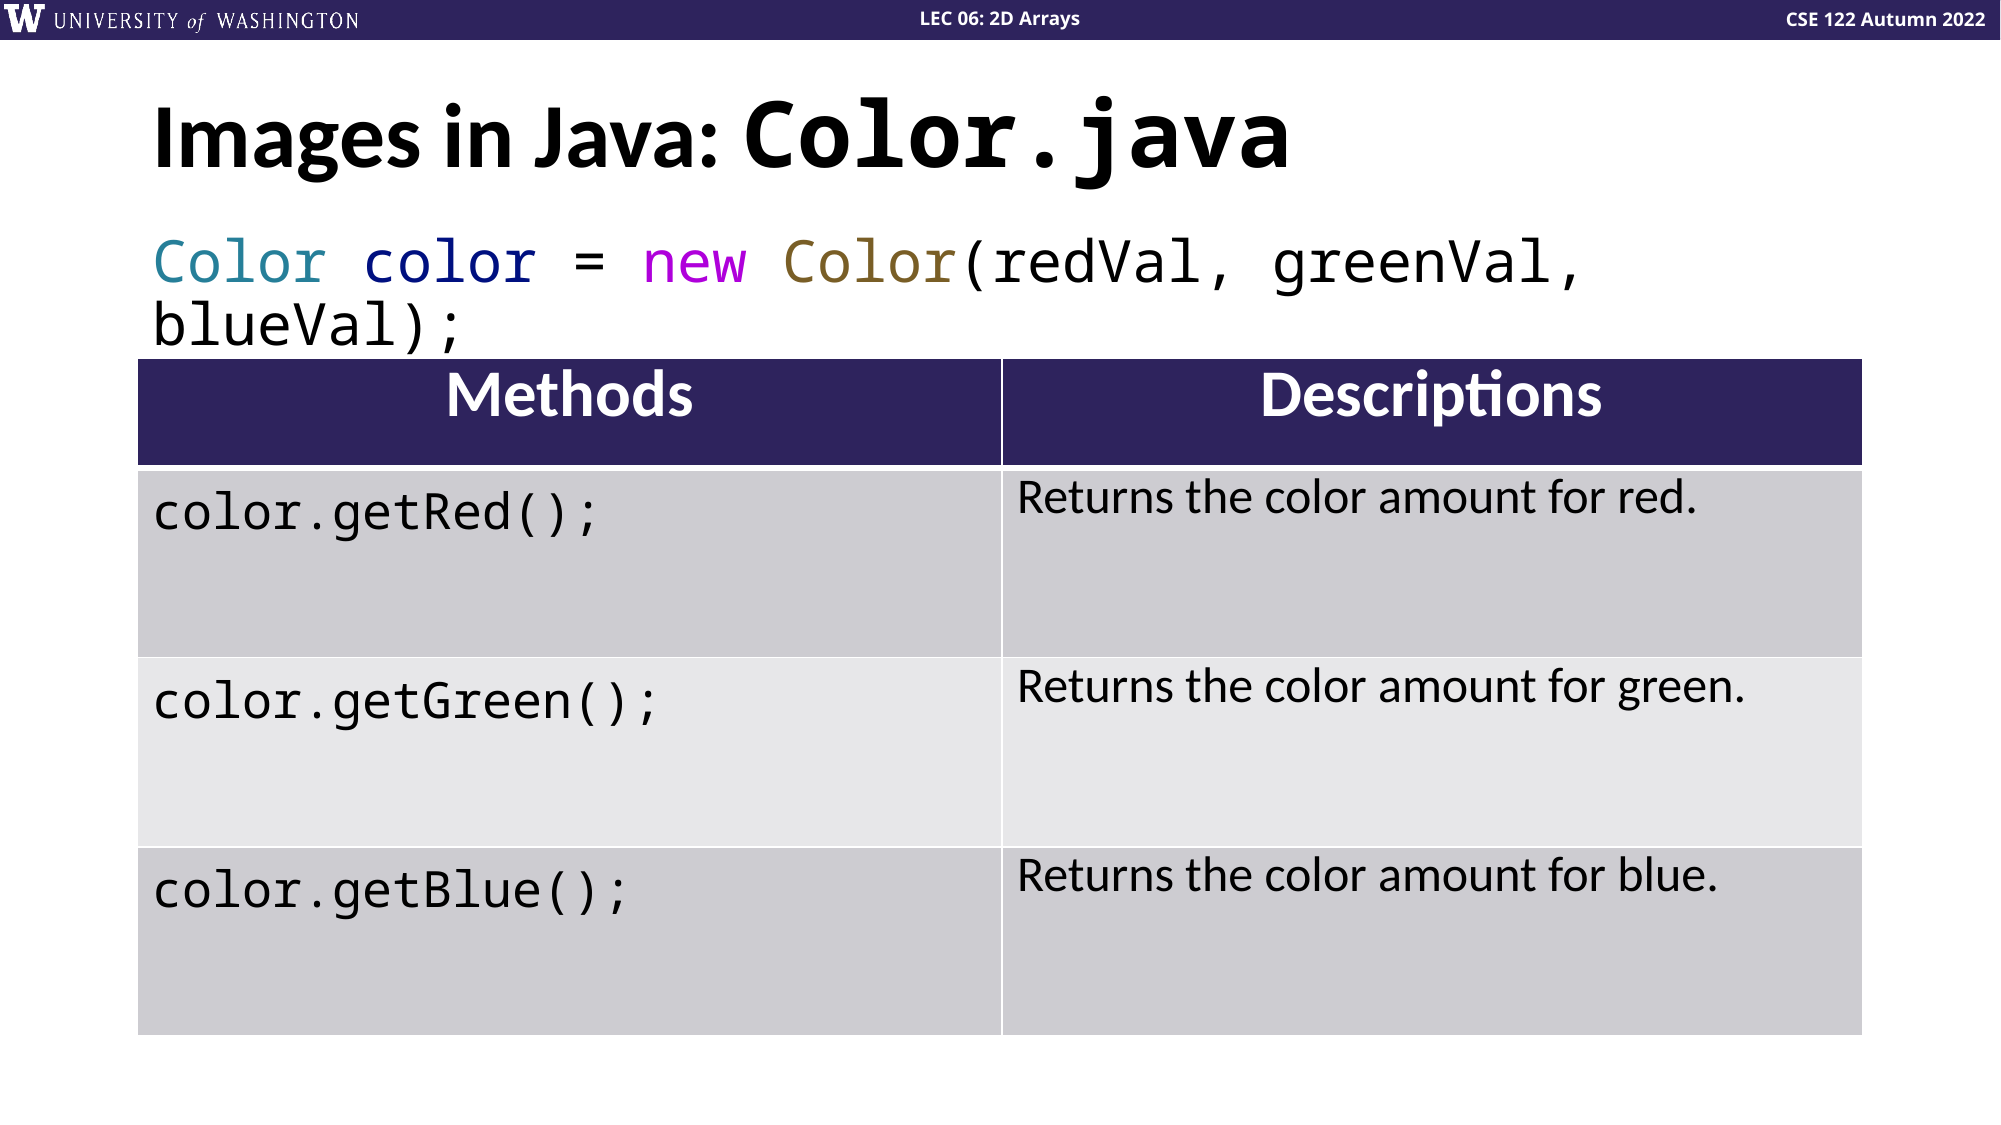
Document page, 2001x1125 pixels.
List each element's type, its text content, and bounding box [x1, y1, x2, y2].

table_header Methods [138, 359, 1001, 465]
table_cell Returns the color amount for blue. [1003, 848, 1862, 1035]
list Color color = new Color(redVal, greenVal, blueVal); [137, 224, 1863, 358]
title Images in Java: Color.java [137, 74, 1863, 200]
table_cell color.getBlue(); [138, 848, 1001, 1035]
table_cell color.getGreen(); [138, 658, 1001, 846]
table_header Descriptions [1003, 359, 1862, 465]
table_cell color.getRed(); [138, 471, 1001, 657]
table_cell Returns the color amount for red. [1003, 471, 1862, 657]
picture [4, 4, 358, 33]
table_cell Returns the color amount for green. [1003, 658, 1862, 846]
